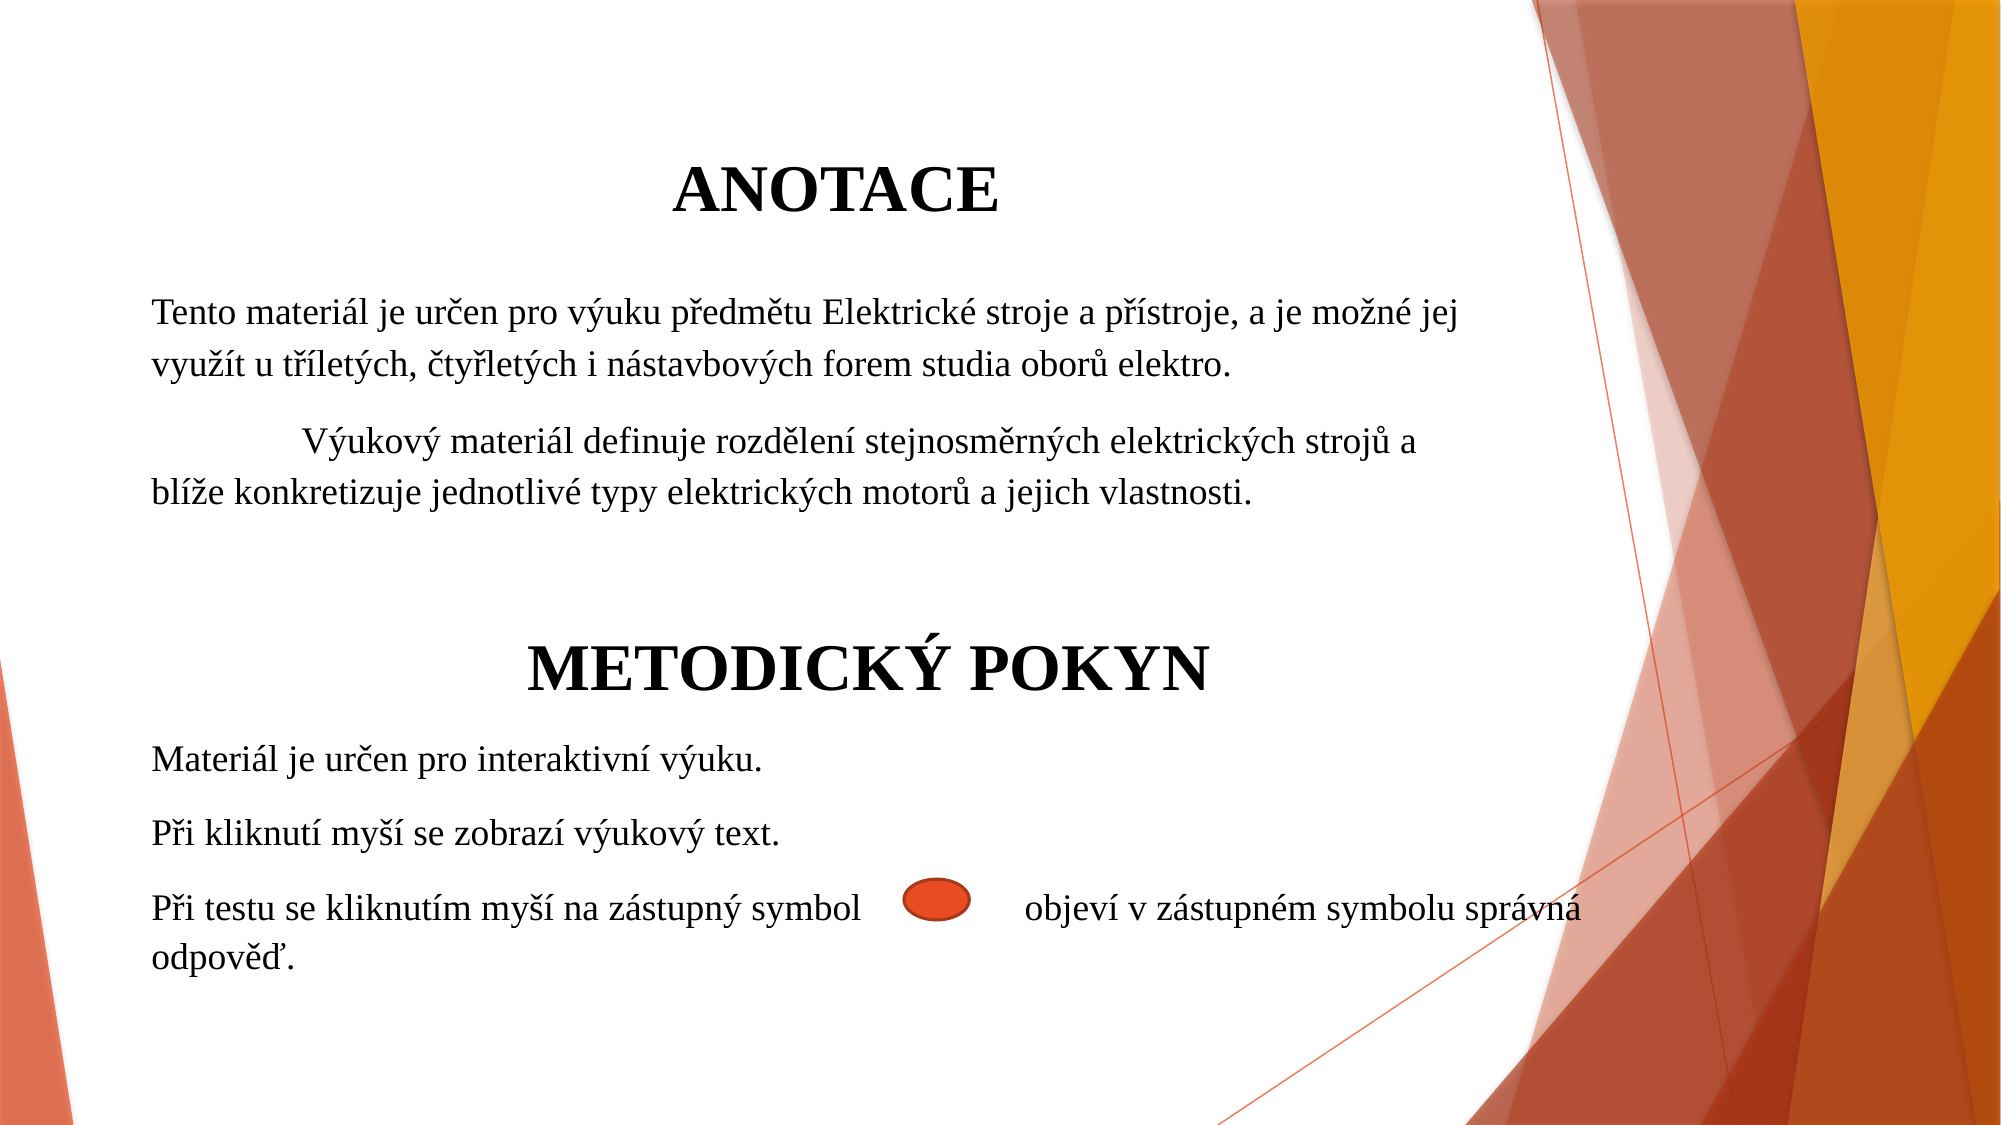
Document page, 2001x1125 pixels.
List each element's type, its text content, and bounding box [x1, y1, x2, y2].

text_box METODICKÝ POKYN Materiál je určen pro interaktivní výuku. Při kliknutí myší se zobrazí výukový text. Při testu se kliknutím myší na zástupný symbol objeví v zástupném symbolu správná odpověď. [136, 608, 1602, 985]
text_box Tento materiál je určen pro výuku předmětu Elektrické stroje a přístroje, a je možné jej využít u tříletých, čtyřletých i nástavbových forem studia oborů elektro. Výukový materiál definuje rozdělení stejnosměrných elektrických strojů a blíže konkretizuje jednotlivé typy elektrických motorů a jejich vlastnosti. [136, 273, 1500, 520]
text_box [902, 877, 971, 922]
text_box ANOTACE [136, 129, 1537, 233]
